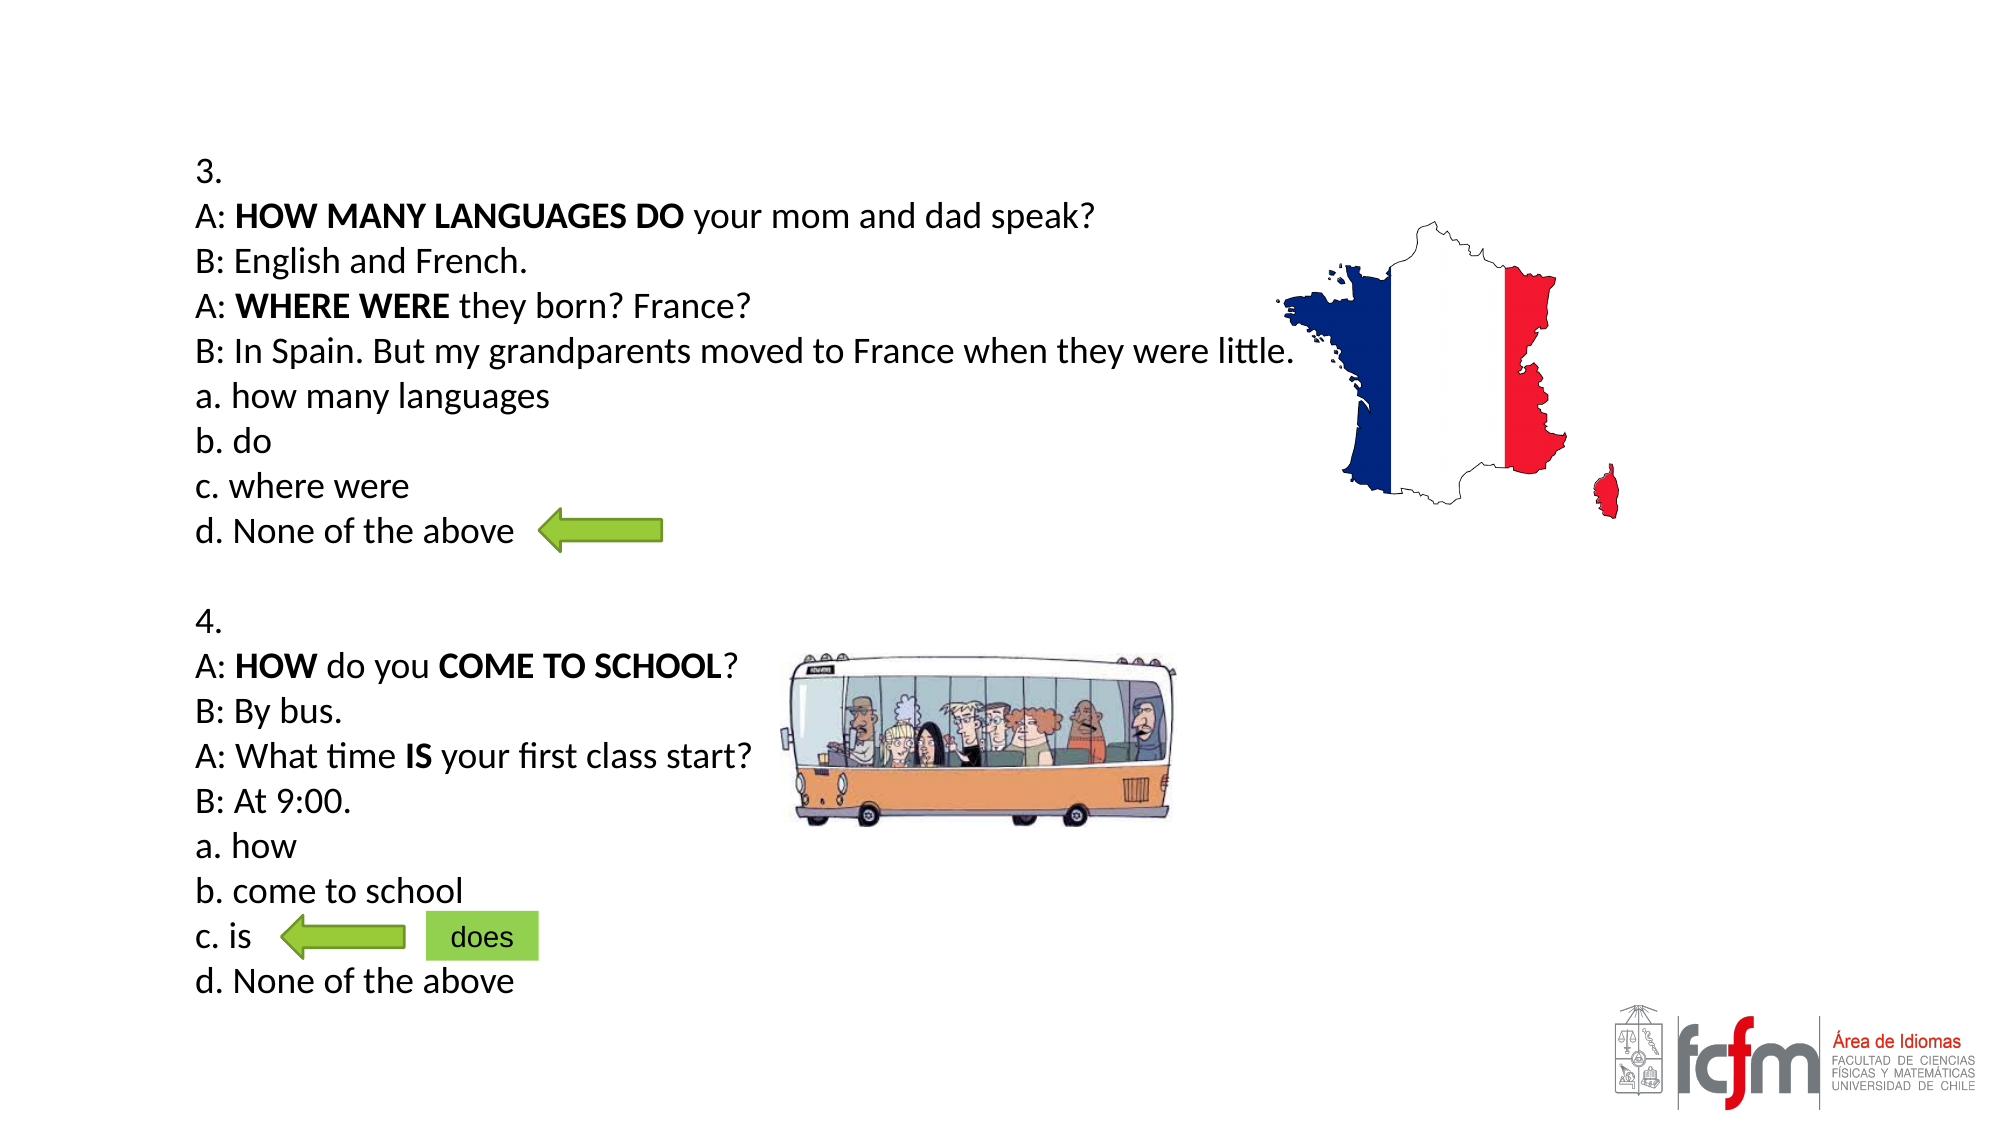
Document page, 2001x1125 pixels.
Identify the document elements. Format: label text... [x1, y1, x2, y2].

text_box does [426, 910, 539, 961]
text_box [281, 915, 405, 959]
text_box [538, 508, 662, 552]
picture [1276, 221, 1619, 519]
text_box 3. A: HOW MANY LANGUAGES DO your mom and dad speak? B: English and French. A: WHERE WERE they born? France? B: In Spain. But my grandparents moved to France when they were little. a. how many languages b. do c. where were d. None of the above 4. A: HOW do you COME TO SCHOOL? B: By bus. A: What time IS your first class start? B: At 9:00. a. how b. come to school c. is d. None of the above [180, 138, 1854, 1009]
picture [1600, 1005, 1988, 1112]
picture [780, 653, 1178, 827]
